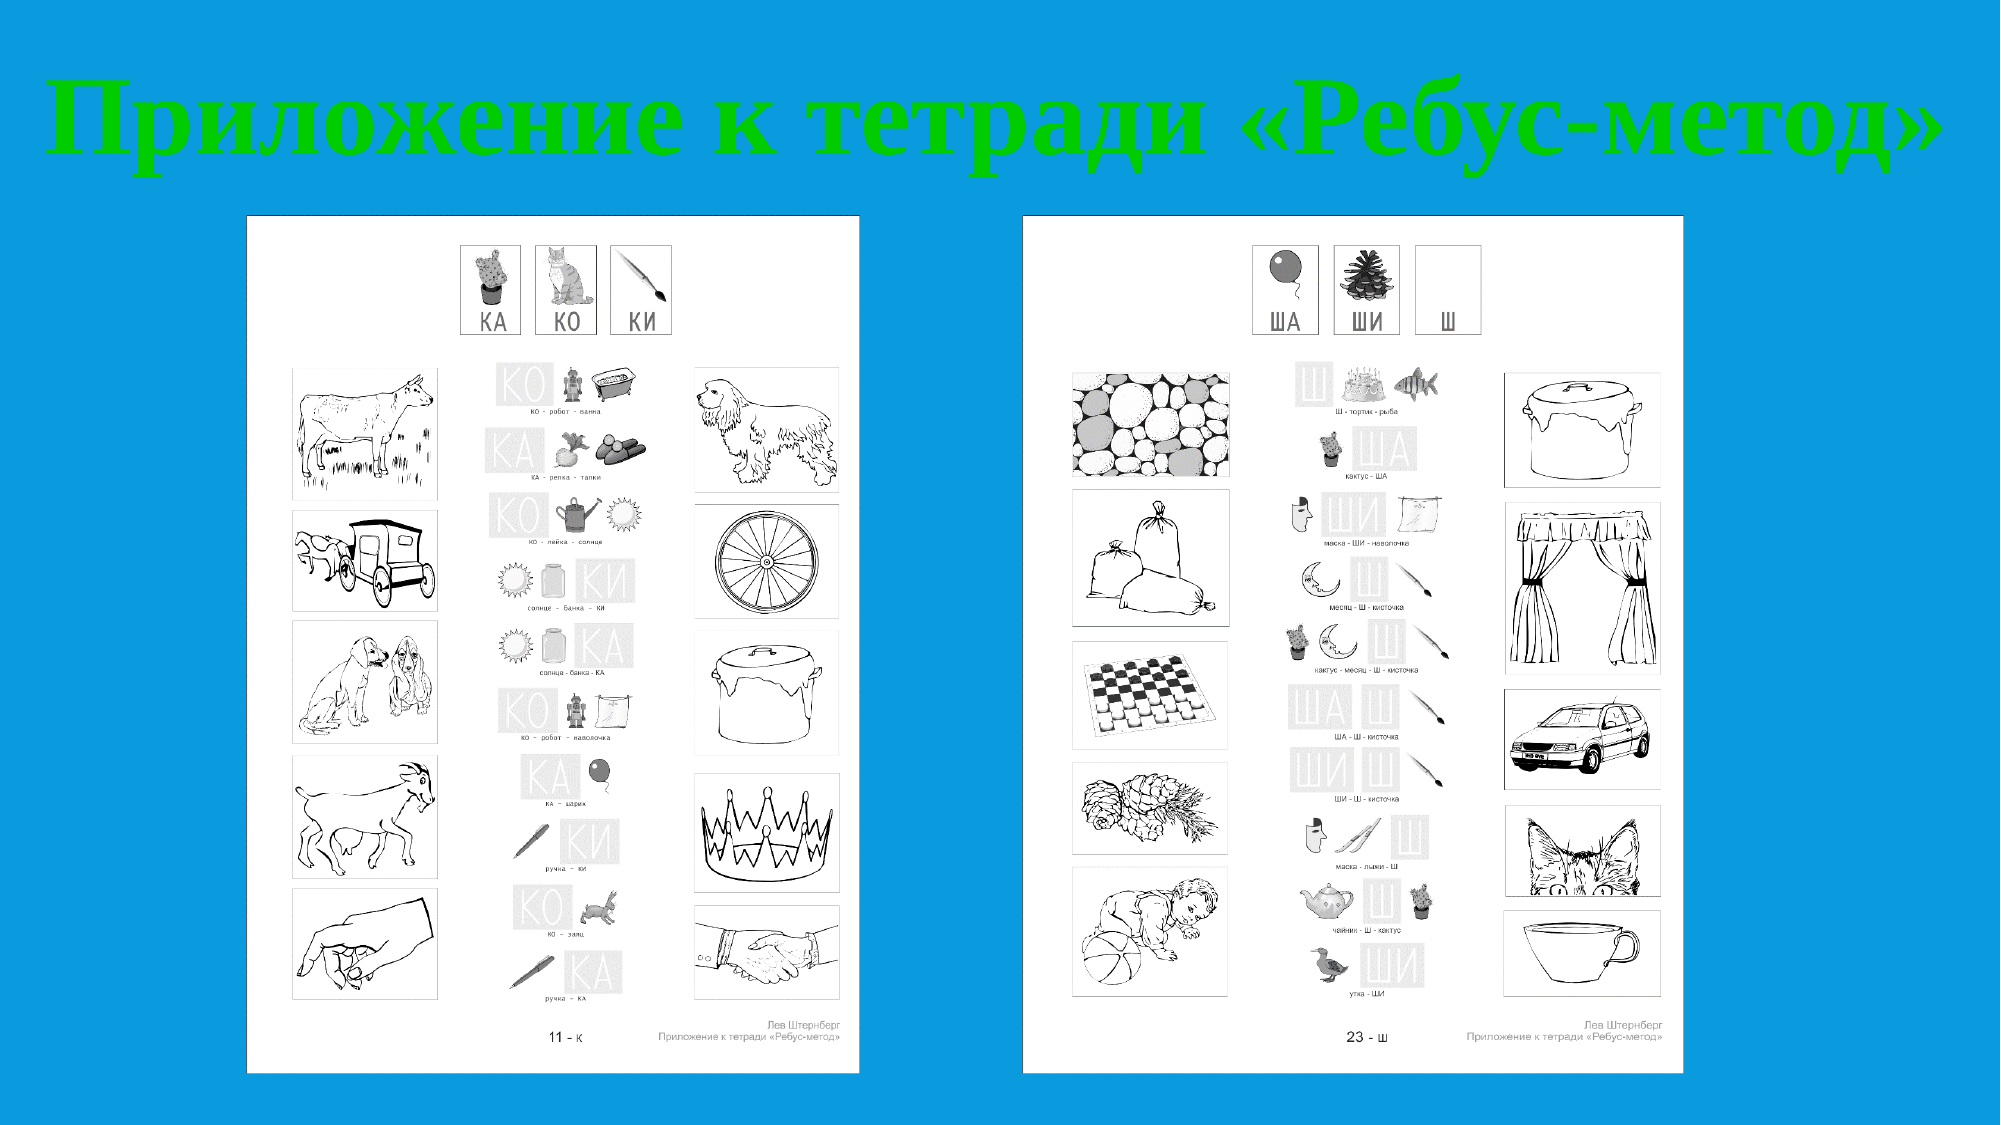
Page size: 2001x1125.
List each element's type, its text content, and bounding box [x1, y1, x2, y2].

picture [247, 216, 859, 1073]
text_box Приложение к тетради «Ребус-метод» [29, 34, 1965, 185]
picture [1023, 216, 1683, 1073]
